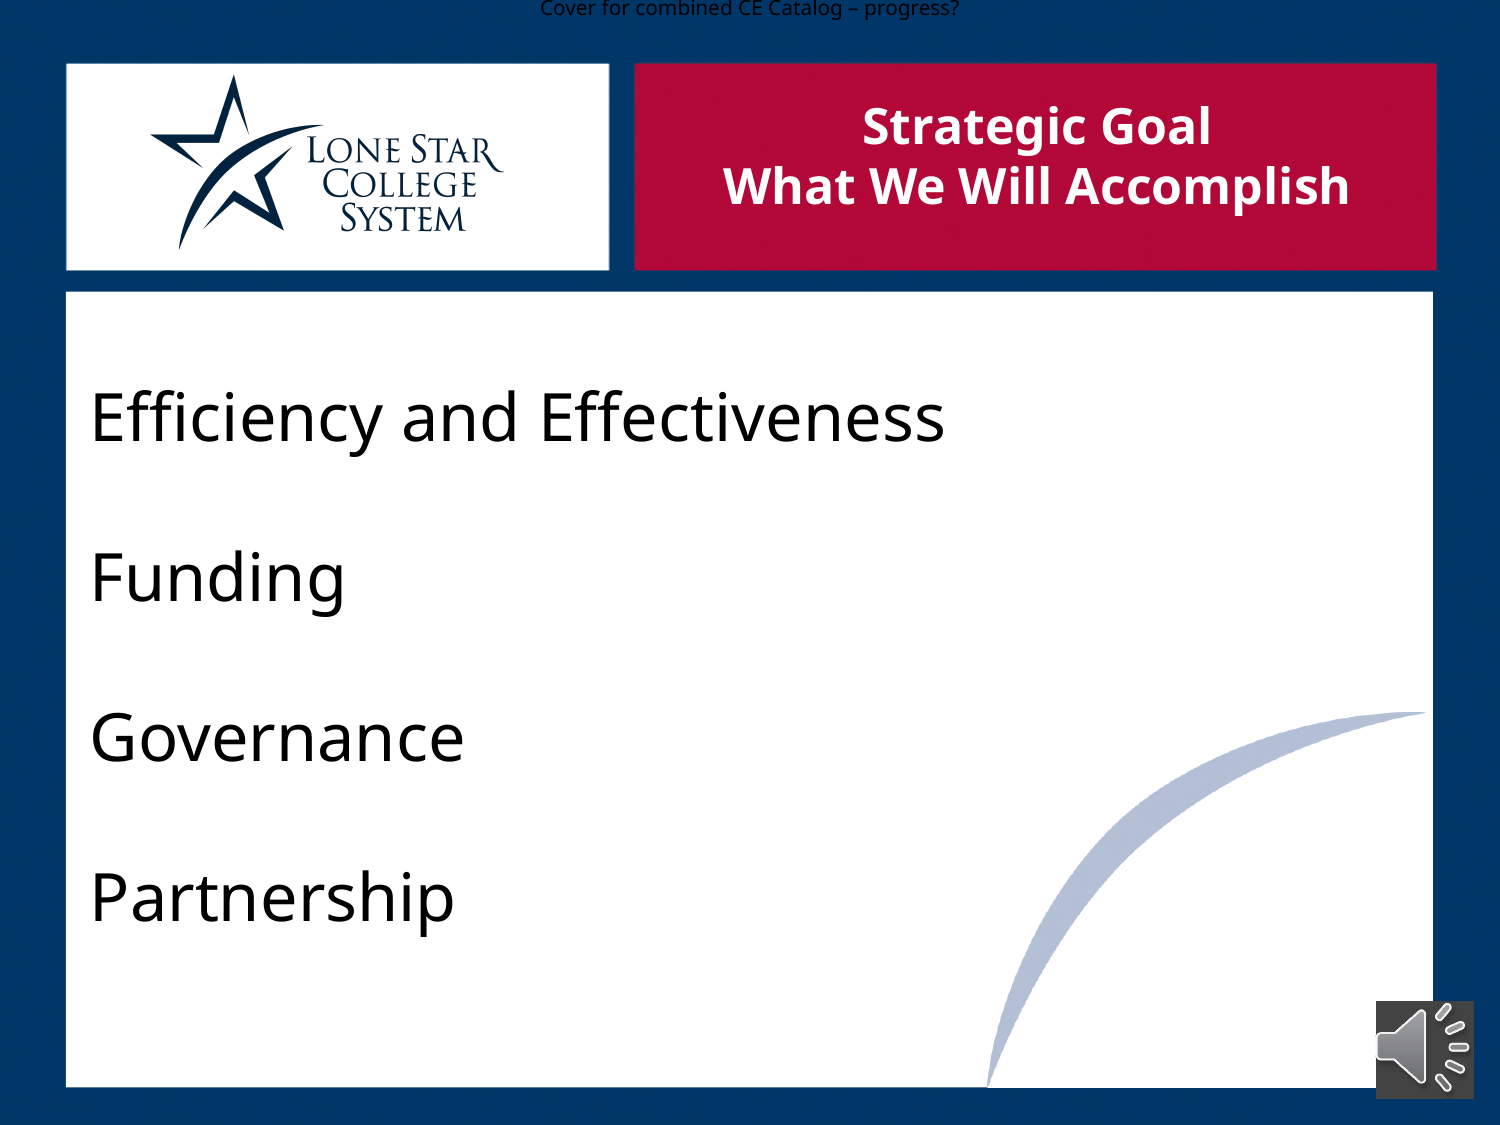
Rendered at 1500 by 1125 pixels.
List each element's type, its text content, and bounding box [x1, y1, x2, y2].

text_box Efficiency and Effectiveness Funding Governance Partnership [74, 287, 1425, 942]
text_box Strategic Goal What We Will Accomplish [637, 87, 1438, 223]
picture [0, 0, 1500, 1125]
text_box Cover for combined CE Catalog – progress? [525, 0, 975, 88]
